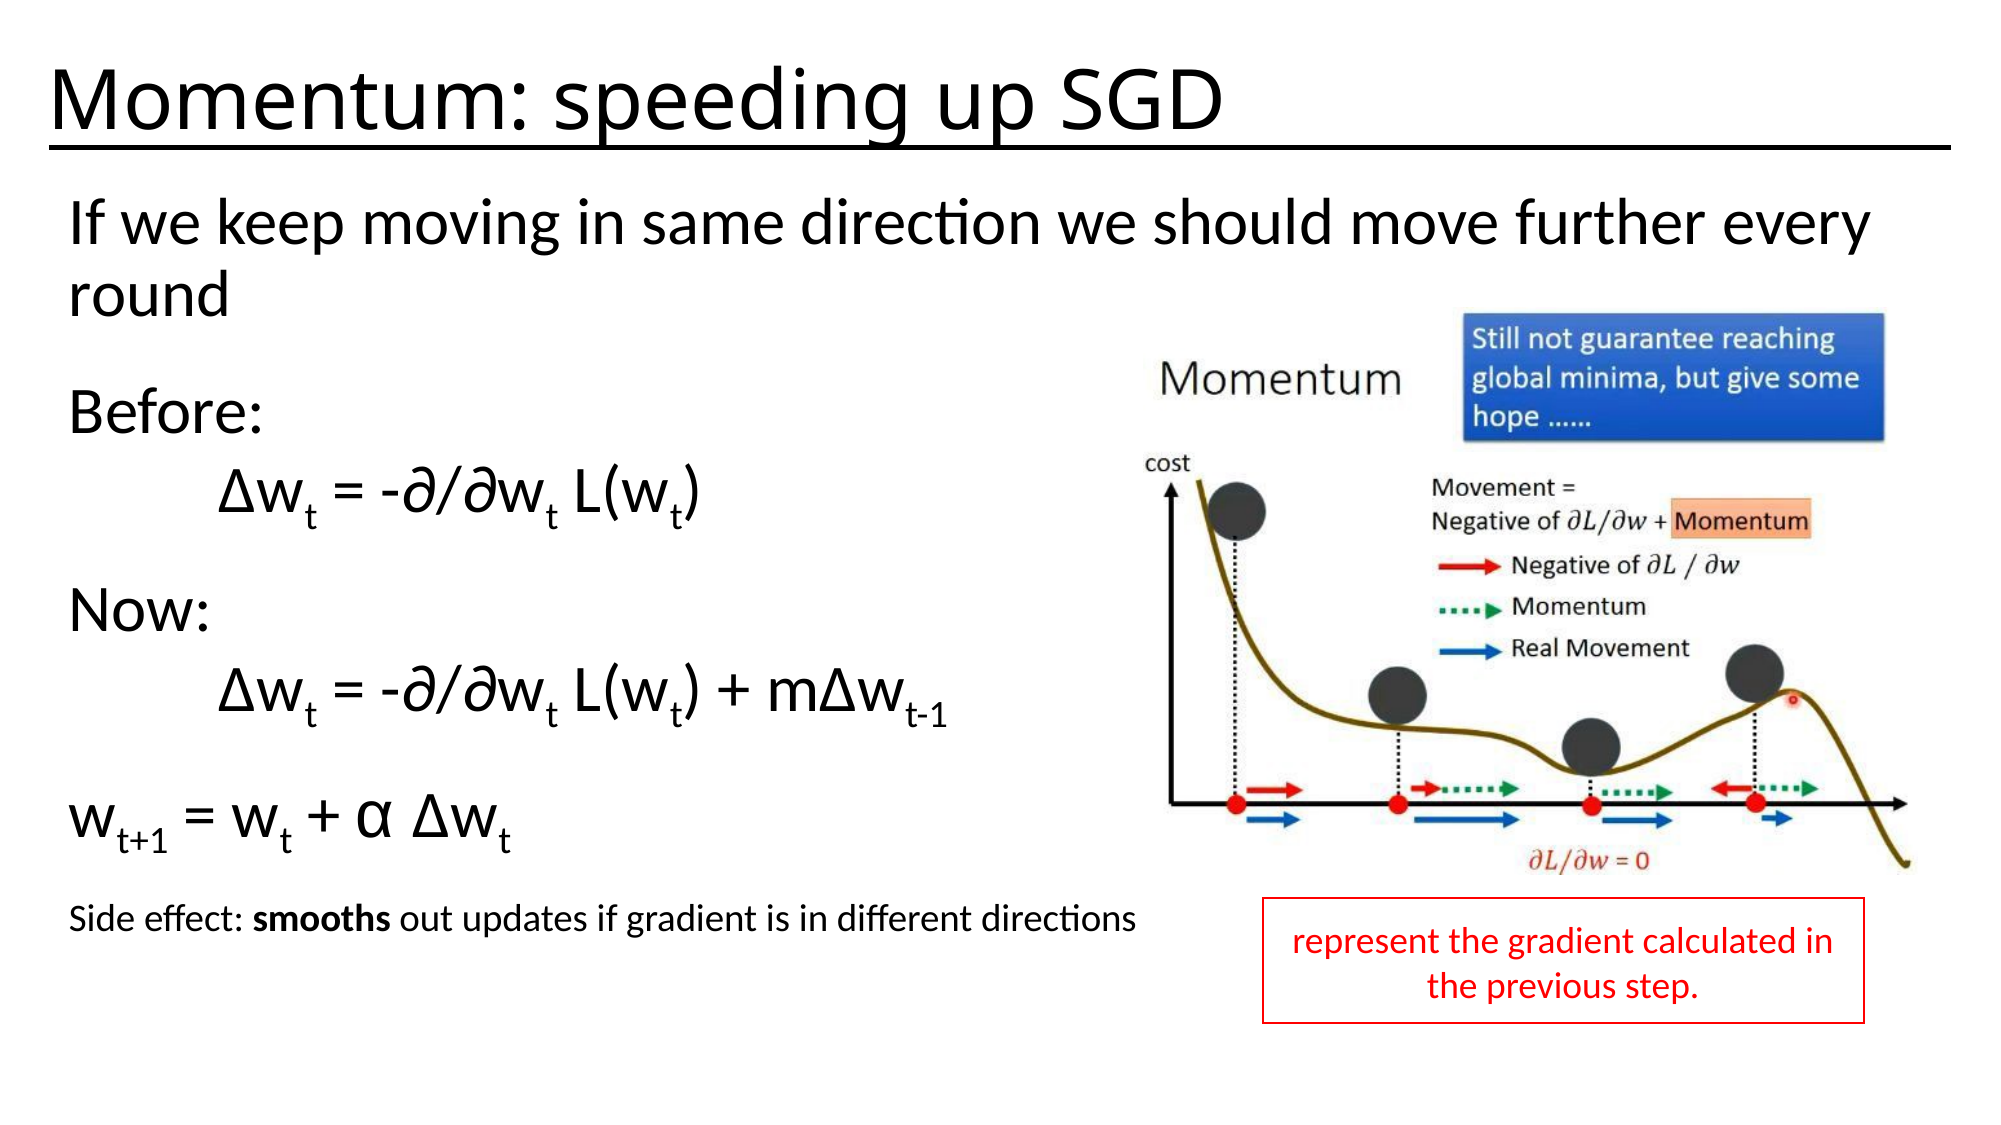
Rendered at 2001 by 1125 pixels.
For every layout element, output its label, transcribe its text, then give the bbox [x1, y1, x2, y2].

picture [1143, 307, 1919, 875]
title Momentum: speeding up SGD [27, 42, 1972, 168]
list If we keep moving in same direction we should move further every round Before: Δwt = -∂/∂wt L(wt) Now: Δwt = -∂/∂wt L(wt) + mΔwt-1 wt+1 = wt + α Δwt Side effect: smooths out updates if gradient is in different directions [48, 167, 1952, 1099]
